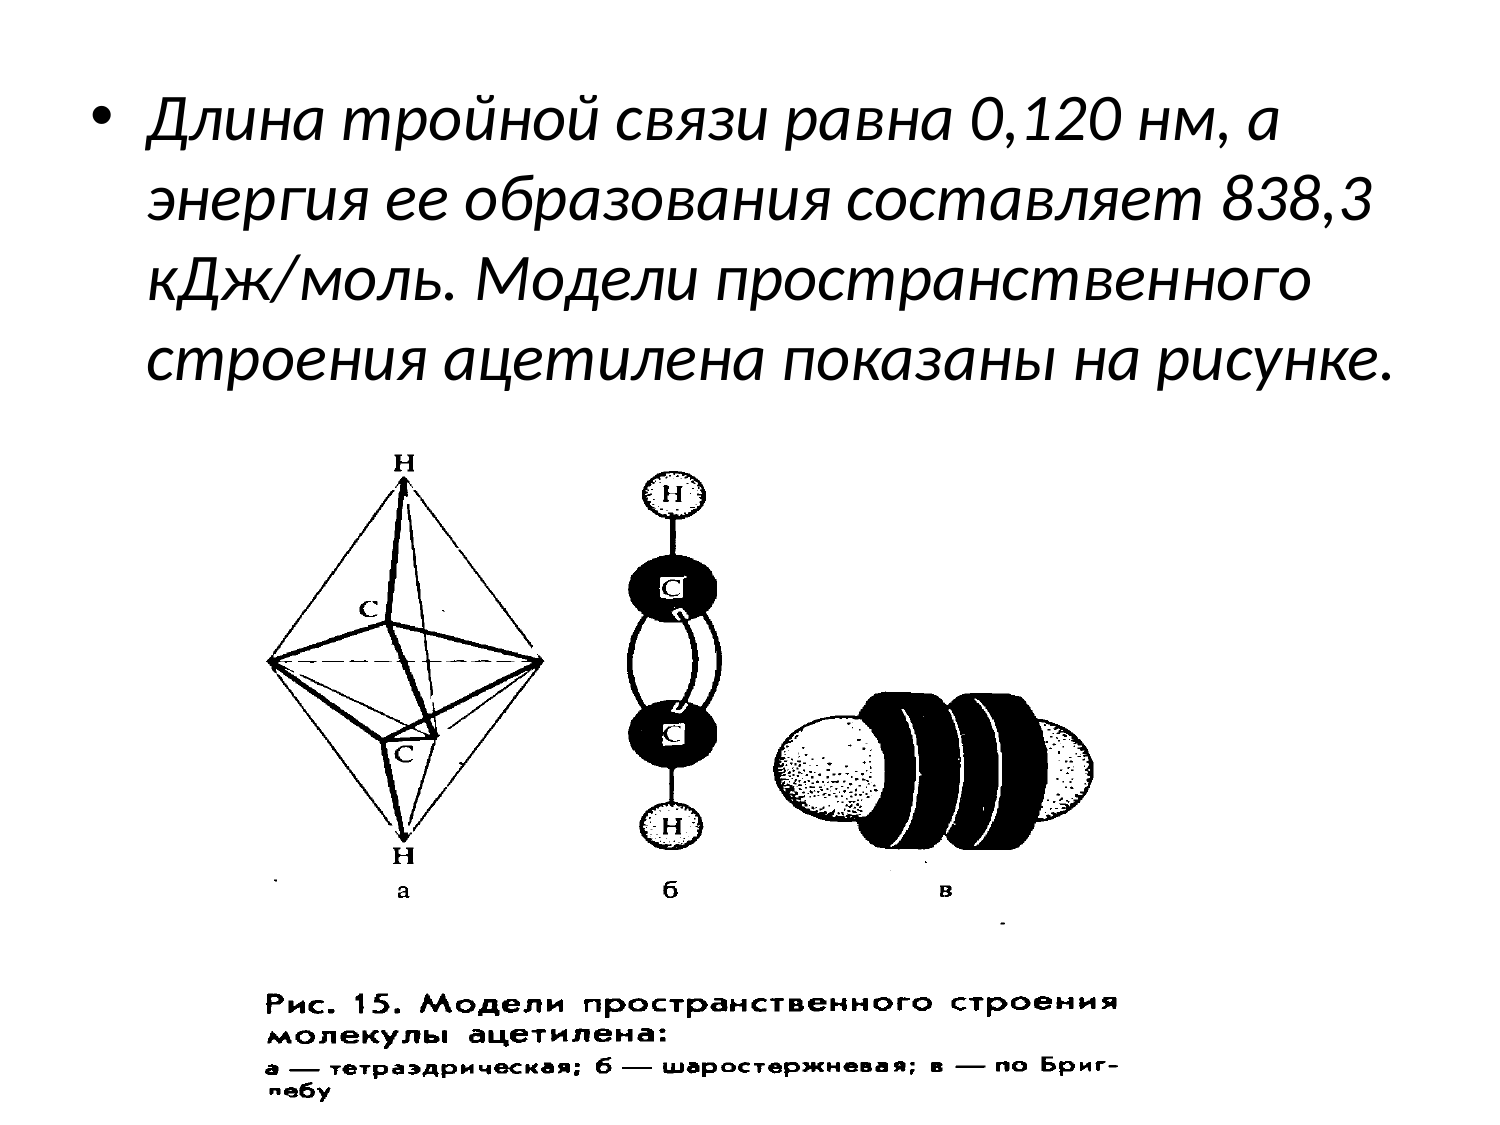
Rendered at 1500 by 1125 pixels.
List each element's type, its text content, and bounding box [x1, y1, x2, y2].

list Длина тройной связи равна 0,120 нм, а энергия ее образования составляет 838,3 кДж/моль. Модели пространственного строения ацетилена показаны на рисунке. [75, 66, 1425, 1005]
picture [218, 420, 1164, 1107]
